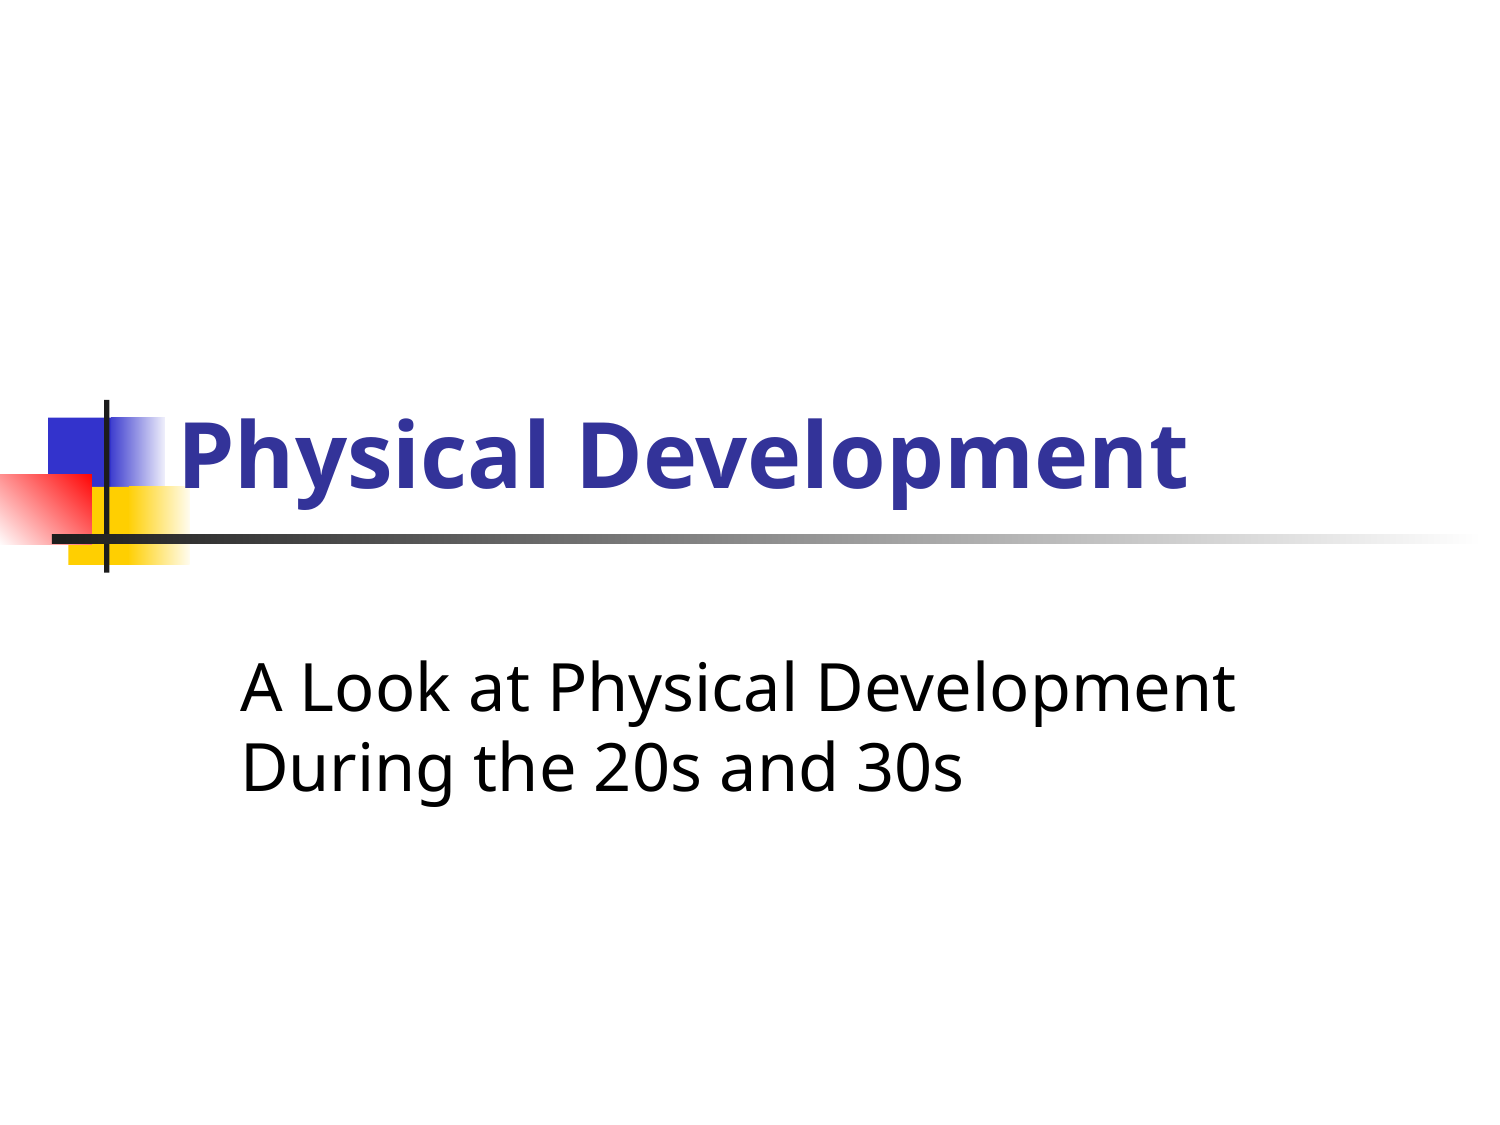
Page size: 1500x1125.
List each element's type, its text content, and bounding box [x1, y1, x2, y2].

subtitle A Look at Physical Development During the 20s and 30s [225, 637, 1275, 925]
title Physical Development [162, 275, 1438, 515]
